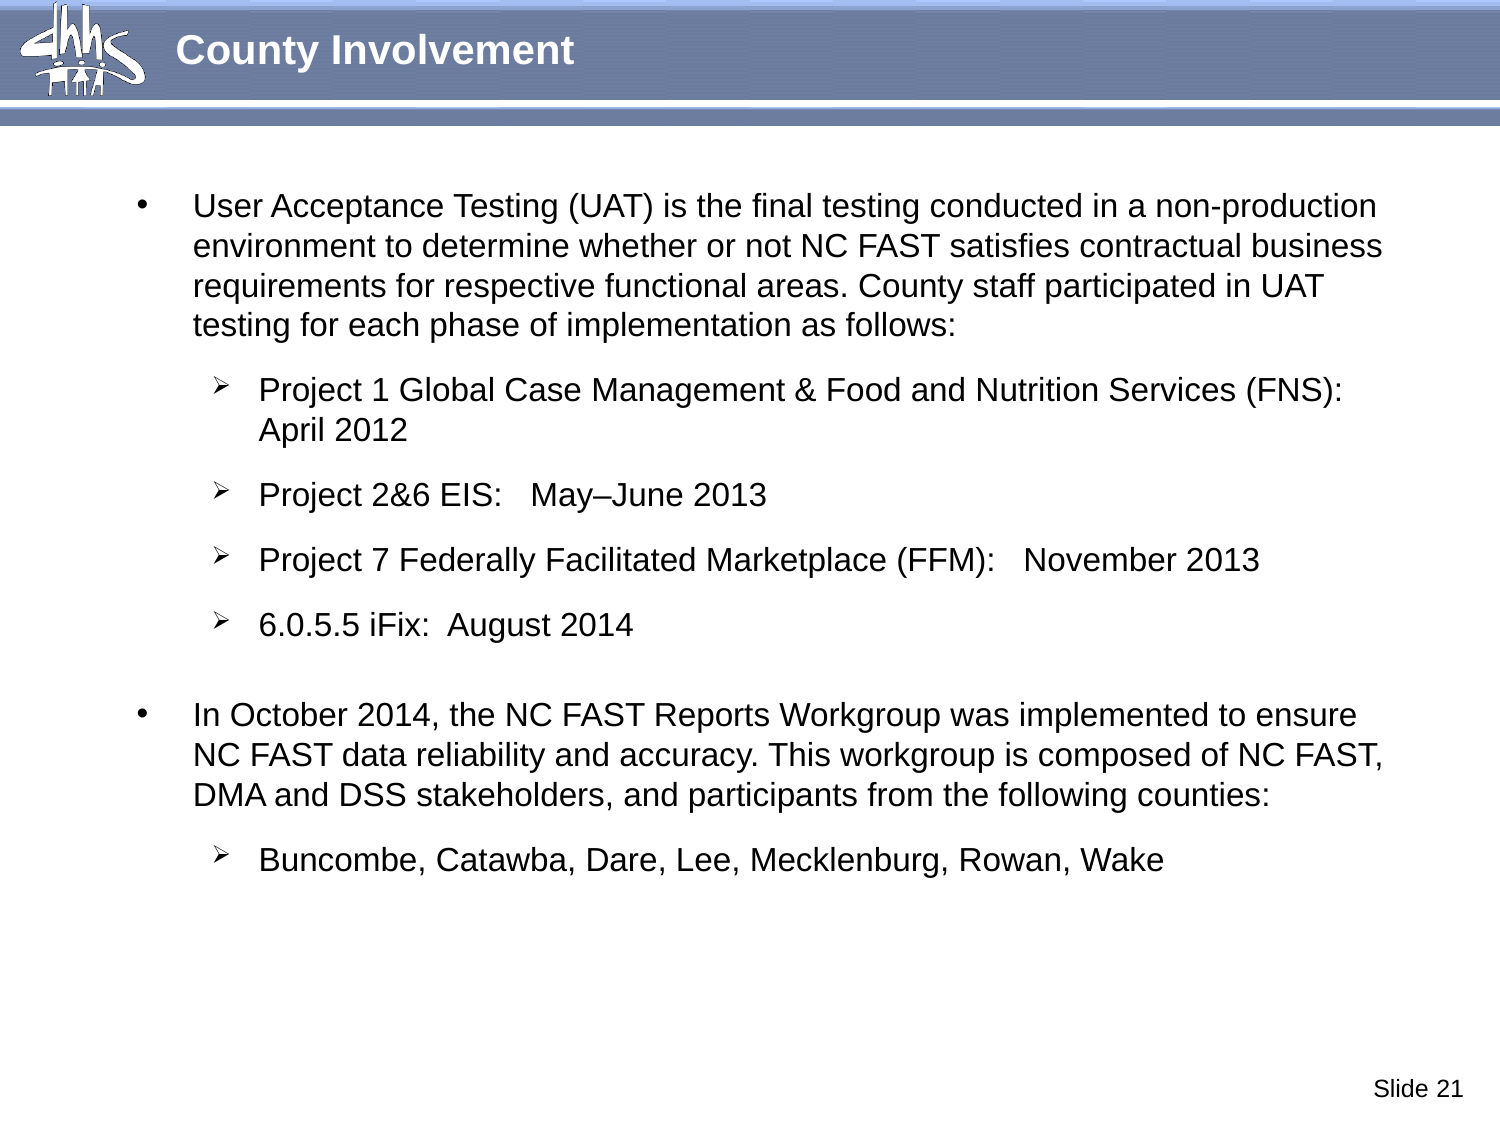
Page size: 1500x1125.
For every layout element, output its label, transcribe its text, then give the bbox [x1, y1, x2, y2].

text_box County Involvement [160, 15, 1388, 91]
text_box User Acceptance Testing (UAT) is the final testing conducted in a non-production environment to determine whether or not NC FAST satisfies contractual business requirements for respective functional areas. County staff participated in UAT testing for each phase of implementation as follows: Project 1 Global Case Management & Food and Nutrition Services (FNS): April 2012 Project 2&6 EIS: May–June 2013 Project 7 Federally Facilitated Marketplace (FFM): November 2013 6.0.5.5 iFix: August 2014 In October 2014, the NC FAST Reports Workgroup was implemented to ensure NC FAST data reliability and accuracy. This workgroup is composed of NC FAST, DMA and DSS stakeholders, and participants from the following counties: Buncombe, Catawba, Dare, Lee, Mecklenburg, Rowan, Wake [121, 176, 1438, 1063]
picture [18, 0, 147, 97]
